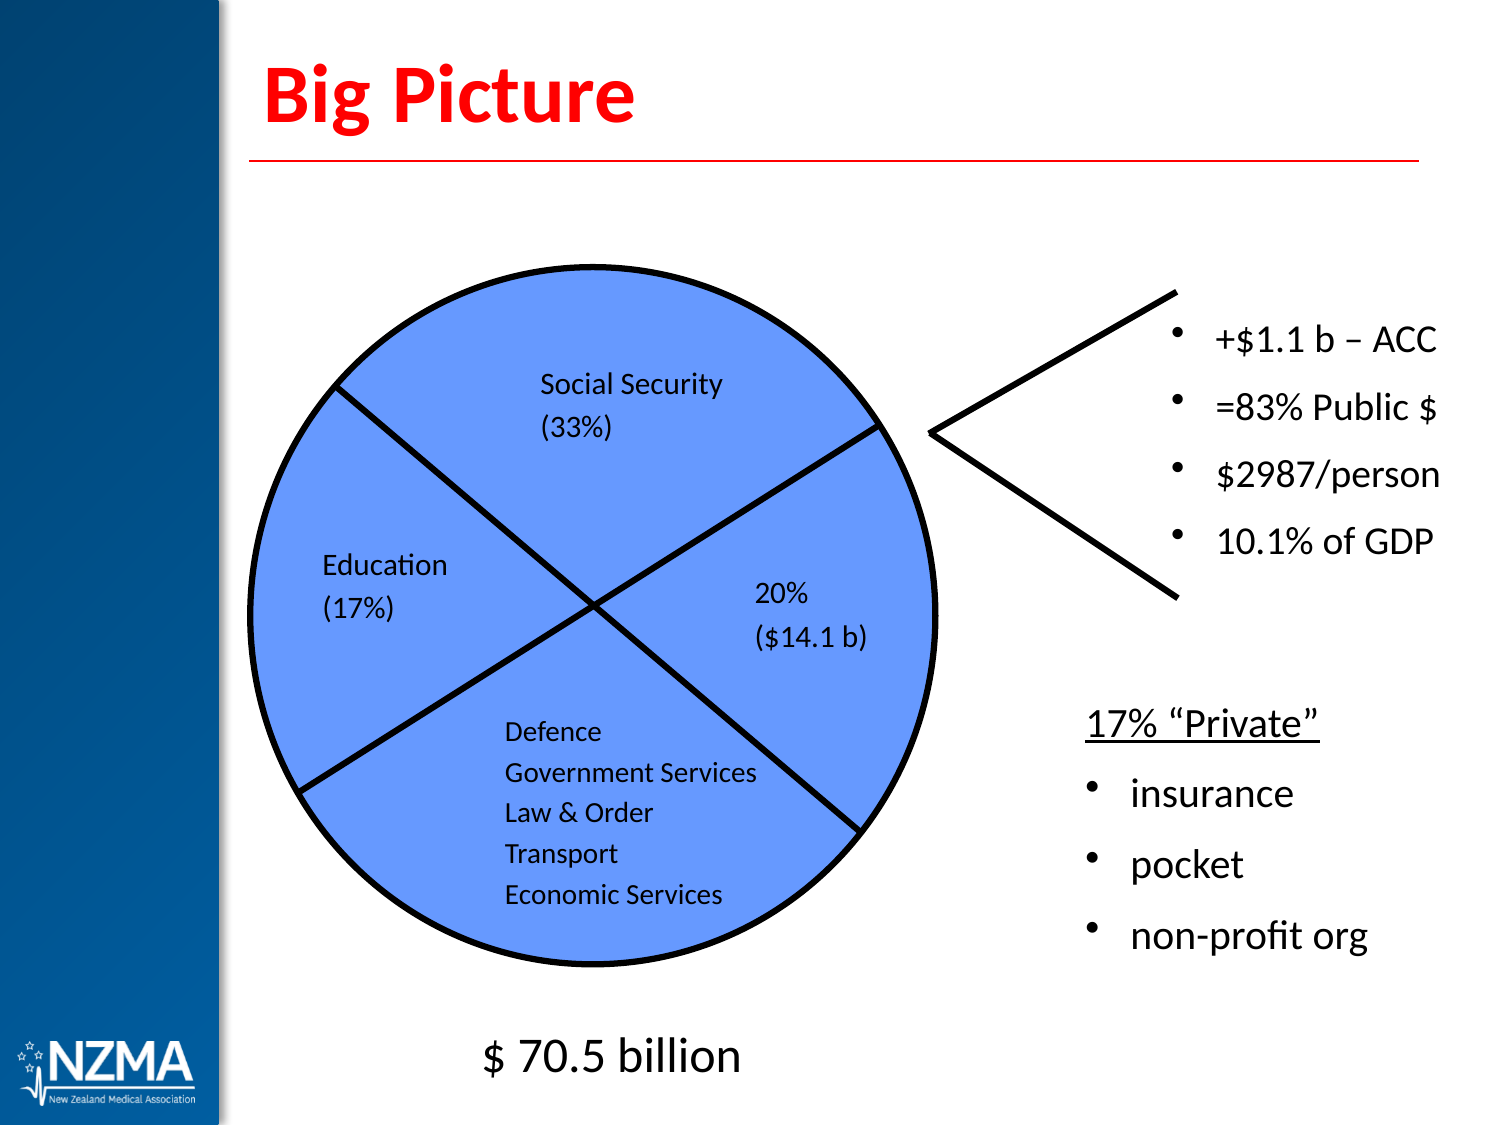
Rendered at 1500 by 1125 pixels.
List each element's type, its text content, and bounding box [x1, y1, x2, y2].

text_box [0, 0, 220, 1125]
picture [17, 1041, 196, 1107]
title Big Picture [233, 44, 1426, 233]
text_box +$1.1 b – ACC =83% Public $ $2987/person 10.1% of GDP [1156, 305, 1482, 570]
text_box Education (17%) [307, 545, 603, 632]
text_box 20% ($14.1 b) [739, 573, 906, 661]
text_box Defence Government Services Law & Order Transport Economic Services [490, 712, 786, 918]
text_box 17% “Private” insurance pocket non-profit org [1070, 687, 1396, 966]
text_box Social Security (33%) [525, 364, 869, 451]
text_box [250, 267, 936, 965]
text_box $ 70.5 billion [466, 1015, 786, 1091]
